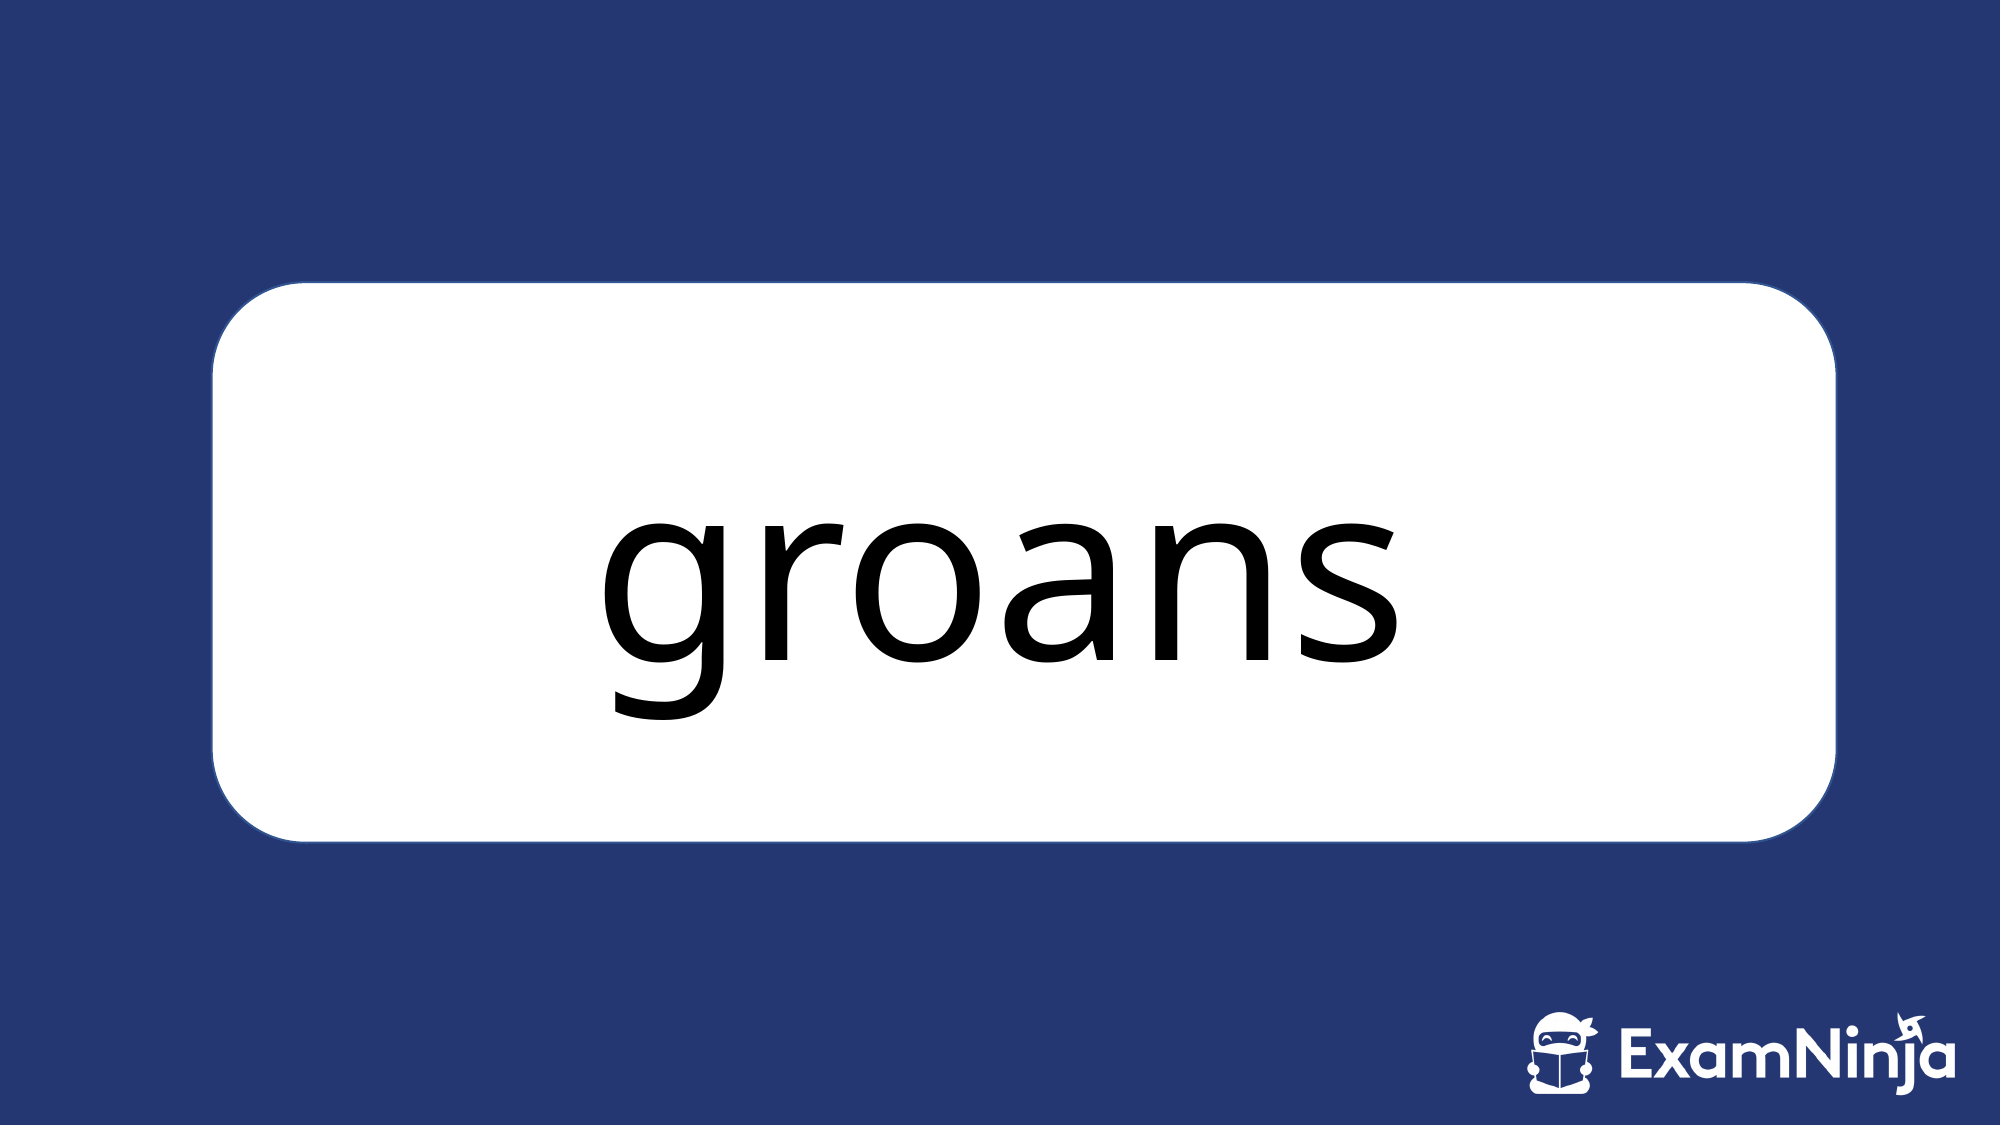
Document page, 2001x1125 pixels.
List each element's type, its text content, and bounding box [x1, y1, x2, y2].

text_box [210, 719, 1838, 844]
picture [1501, 1003, 1979, 1102]
text_box groans [143, 403, 1857, 719]
text_box [210, 281, 1838, 403]
